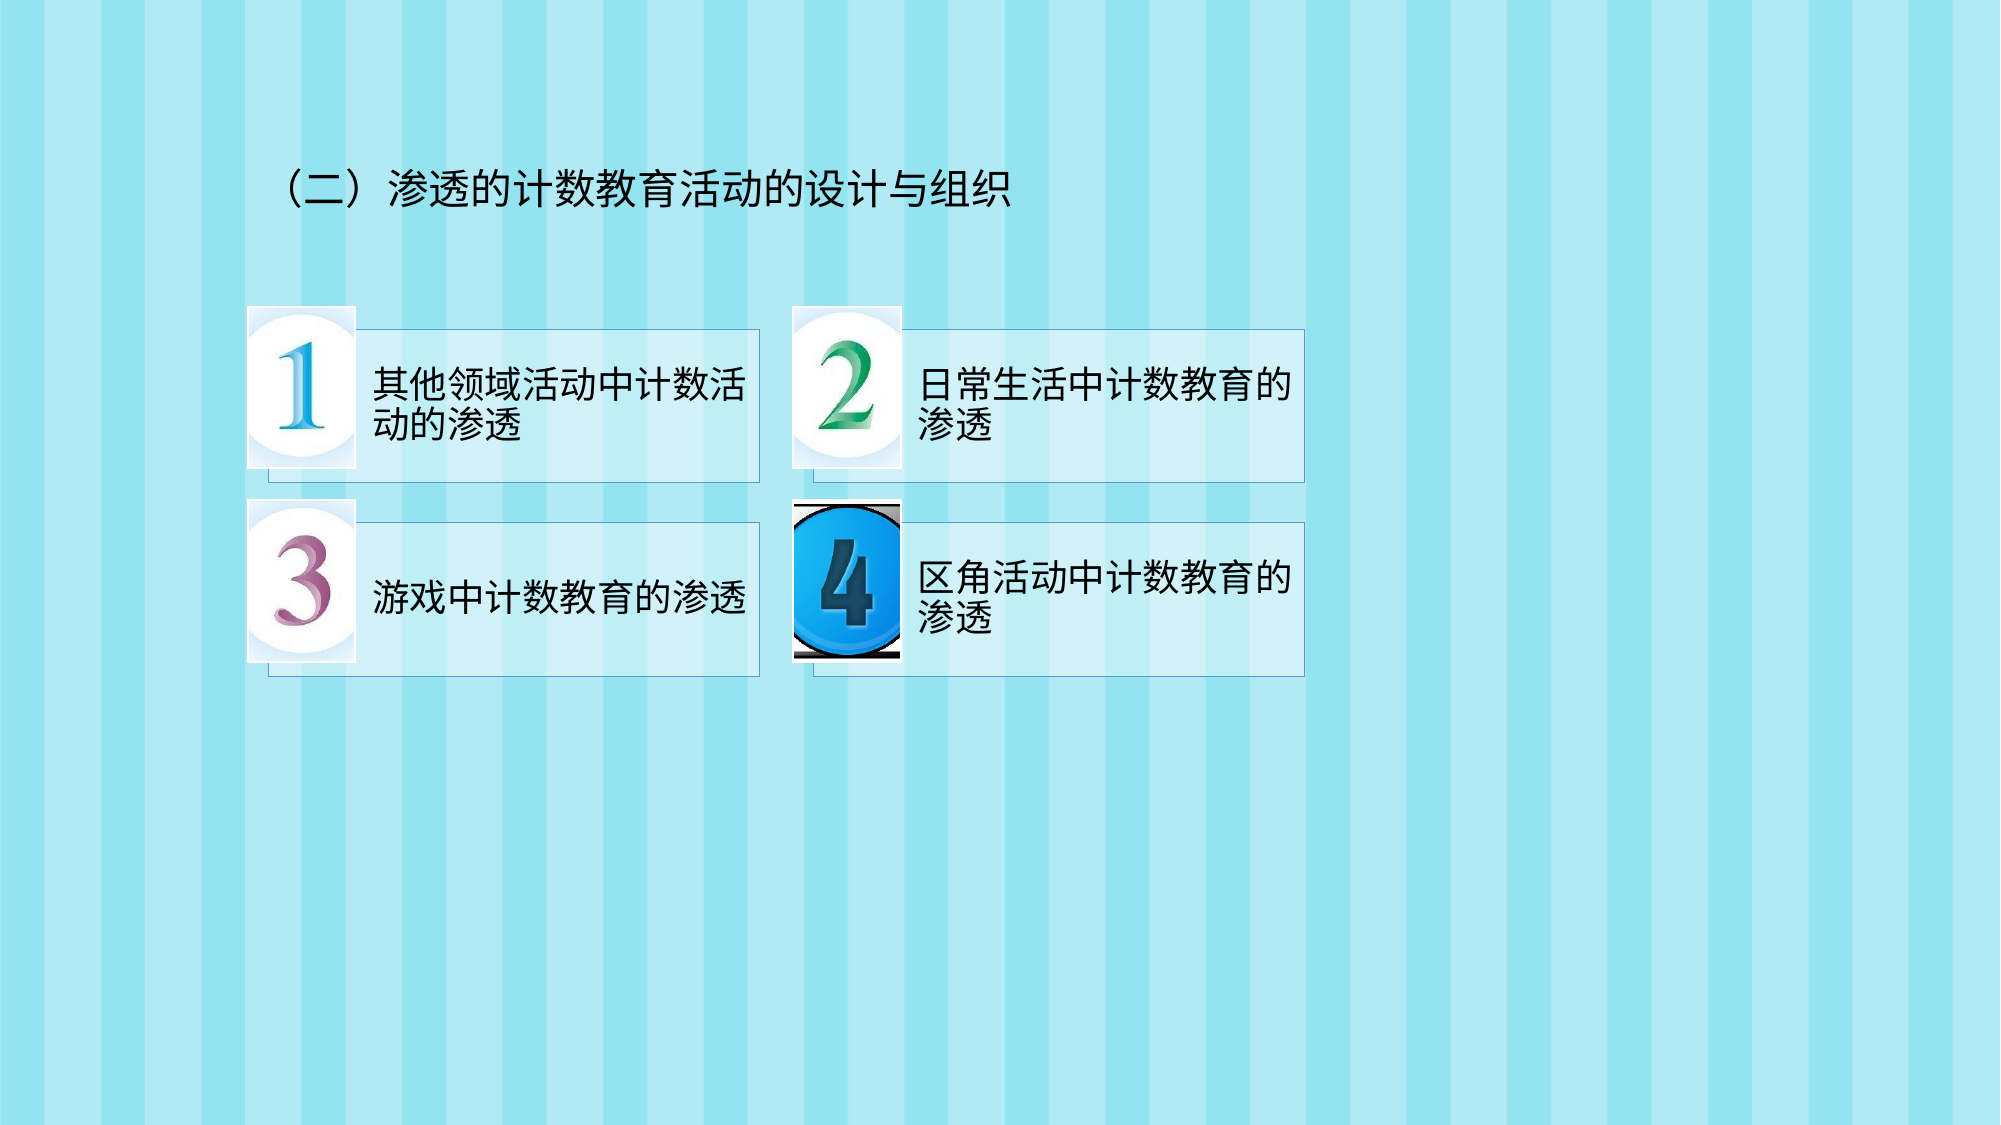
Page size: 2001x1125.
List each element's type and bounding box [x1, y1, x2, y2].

text_box [247, 138, 1306, 845]
picture [0, 0, 2000, 1125]
